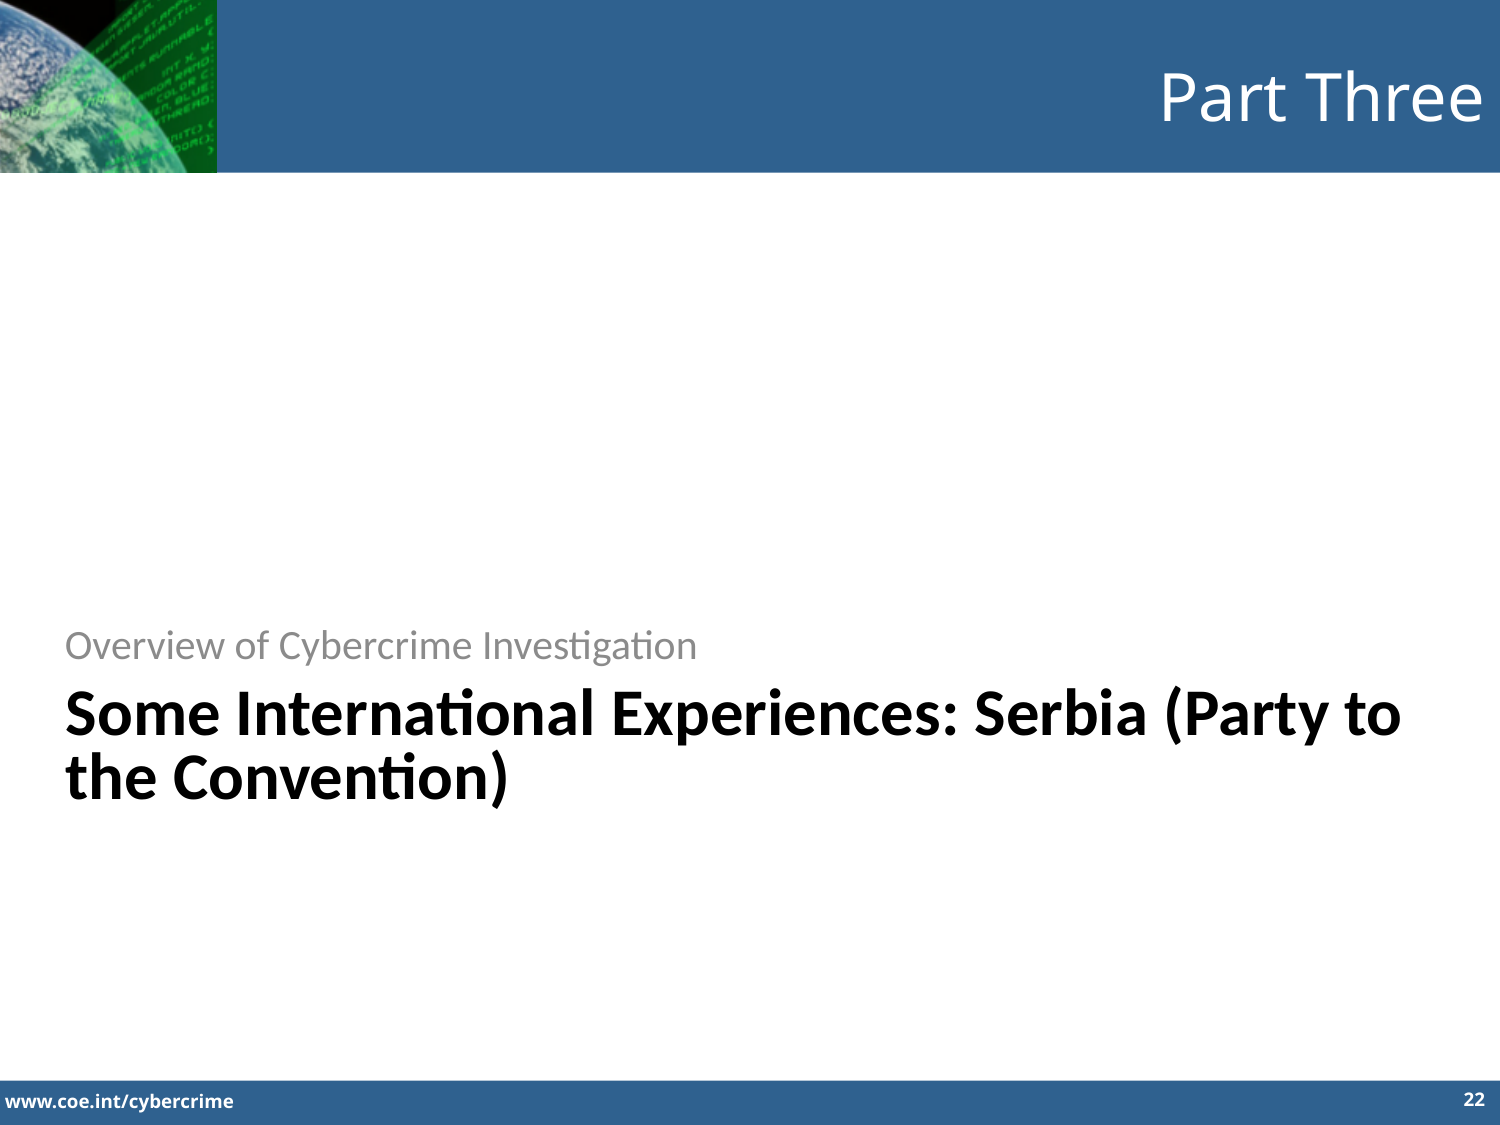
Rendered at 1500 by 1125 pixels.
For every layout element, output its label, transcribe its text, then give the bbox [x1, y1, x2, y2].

text_box Part Three [309, 18, 1500, 171]
text_box Overview of Cybercrime Investigation [49, 615, 1325, 674]
slide_number 22 [1149, 1079, 1500, 1125]
text_box Some International Experiences: Serbia (Party to the Convention) [50, 676, 1450, 820]
picture [0, 1, 217, 173]
